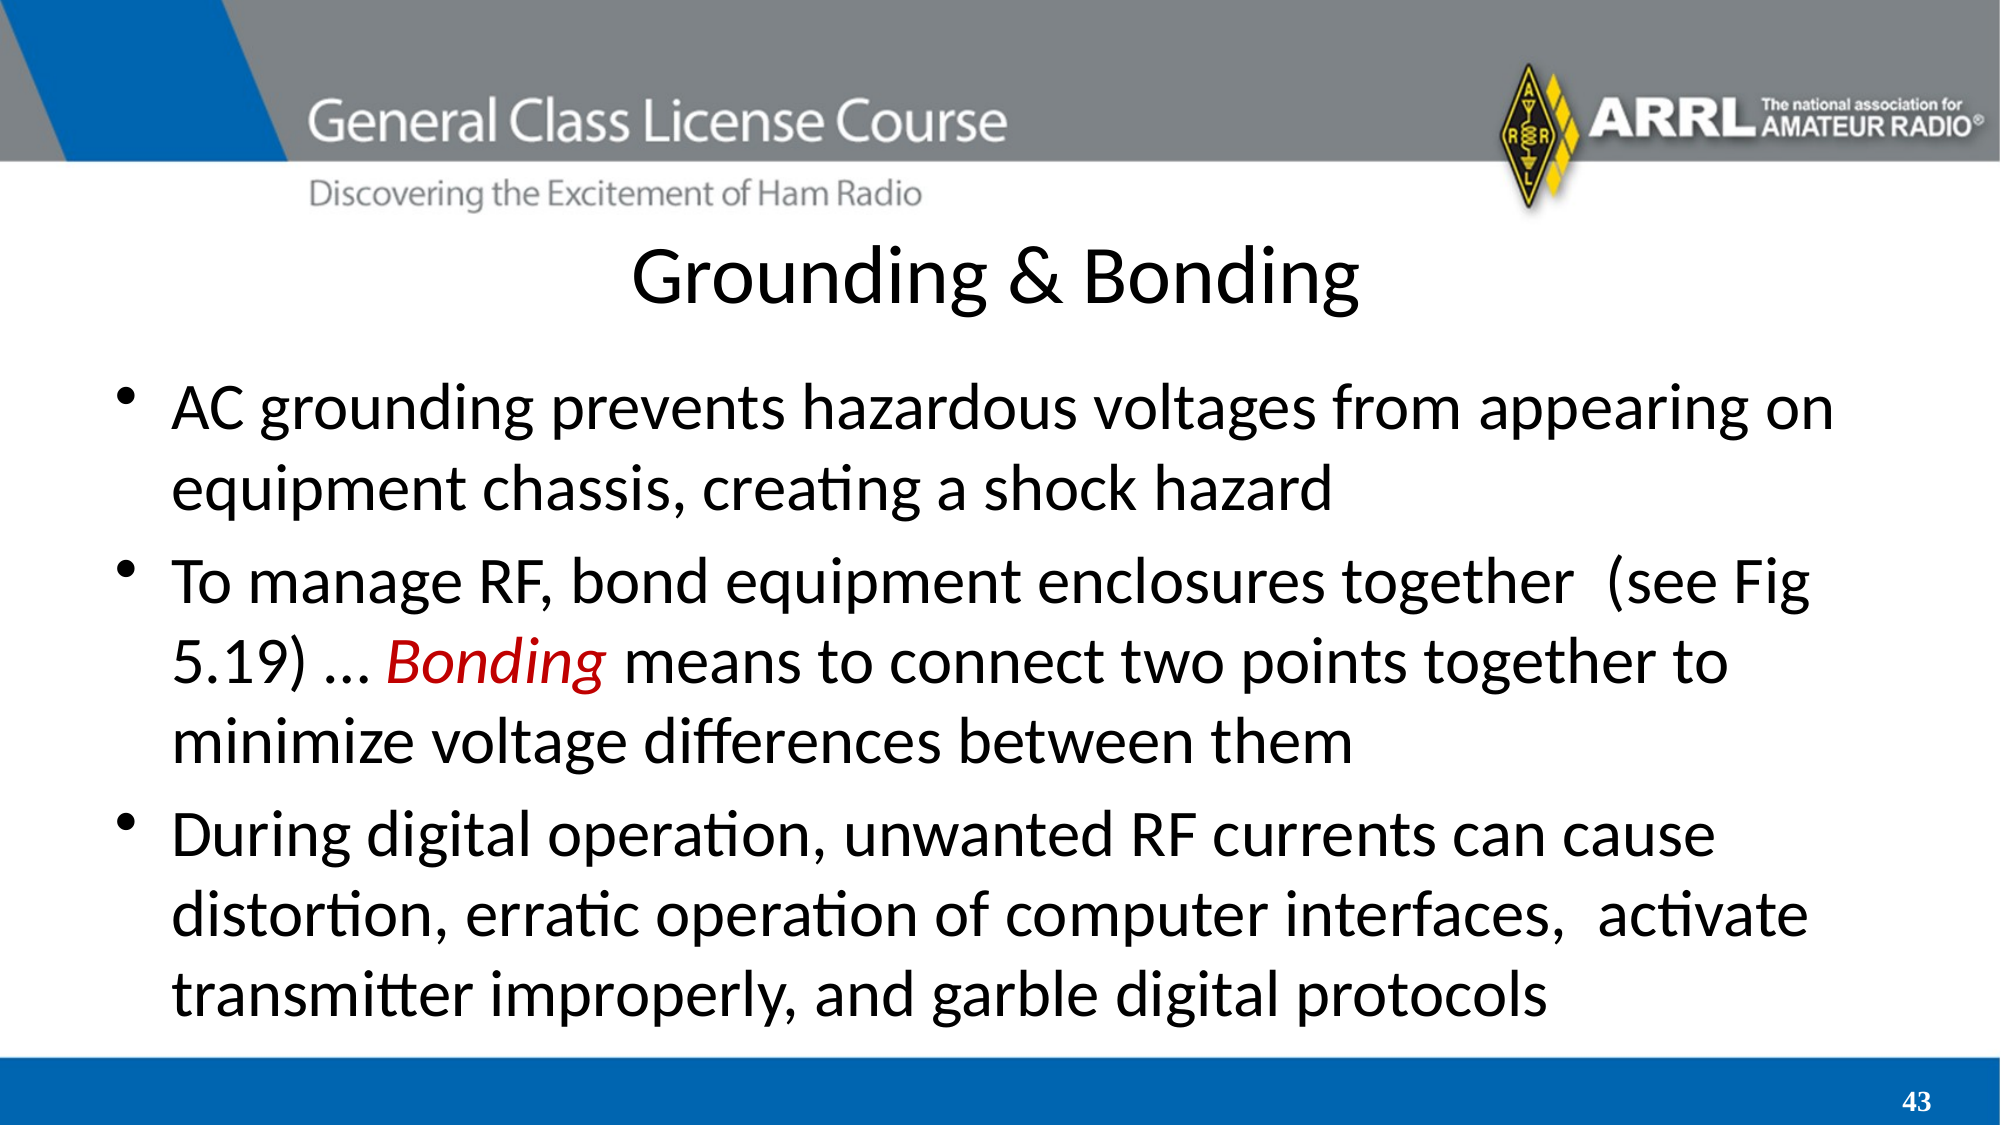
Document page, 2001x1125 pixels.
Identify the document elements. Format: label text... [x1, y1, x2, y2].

title Grounding & Bonding [96, 212, 1897, 356]
picture [0, 0, 2001, 1125]
list AC grounding prevents hazardous voltages from appearing on equipment chassis, creating a shock hazard To manage RF, bond equipment enclosures together (see Fig 5.19) … Bonding means to connect two points together to minimize voltage differences between them During digital operation, unwanted RF currents can cause distortion, erratic operation of computer interfaces, activate transmitter improperly, and garble digital protocols [99, 355, 1900, 1075]
